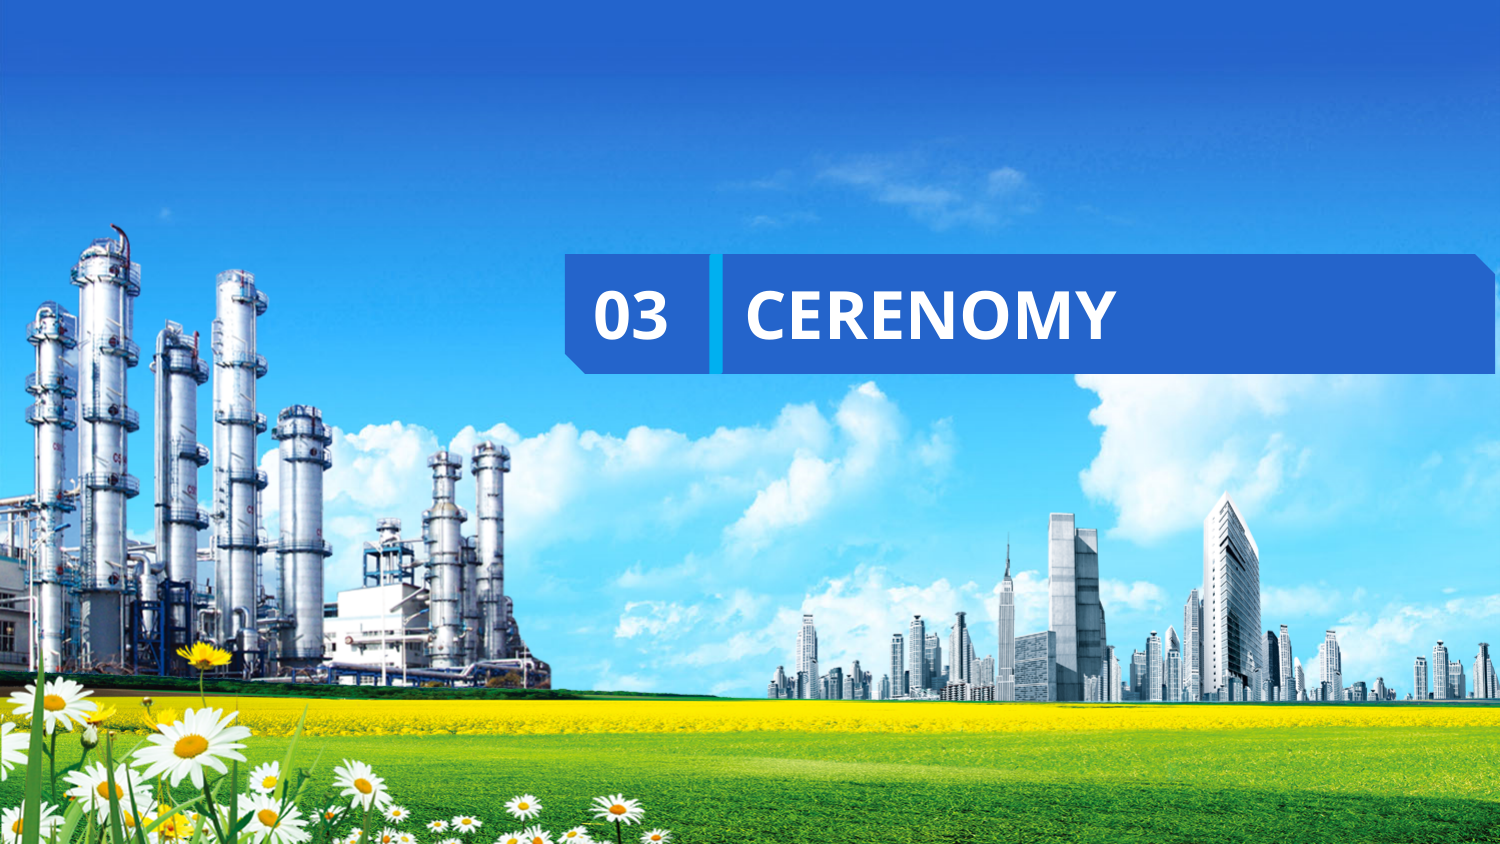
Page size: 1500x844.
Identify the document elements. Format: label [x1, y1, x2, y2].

picture [0, 0, 1500, 844]
text_box [564, 254, 1496, 374]
